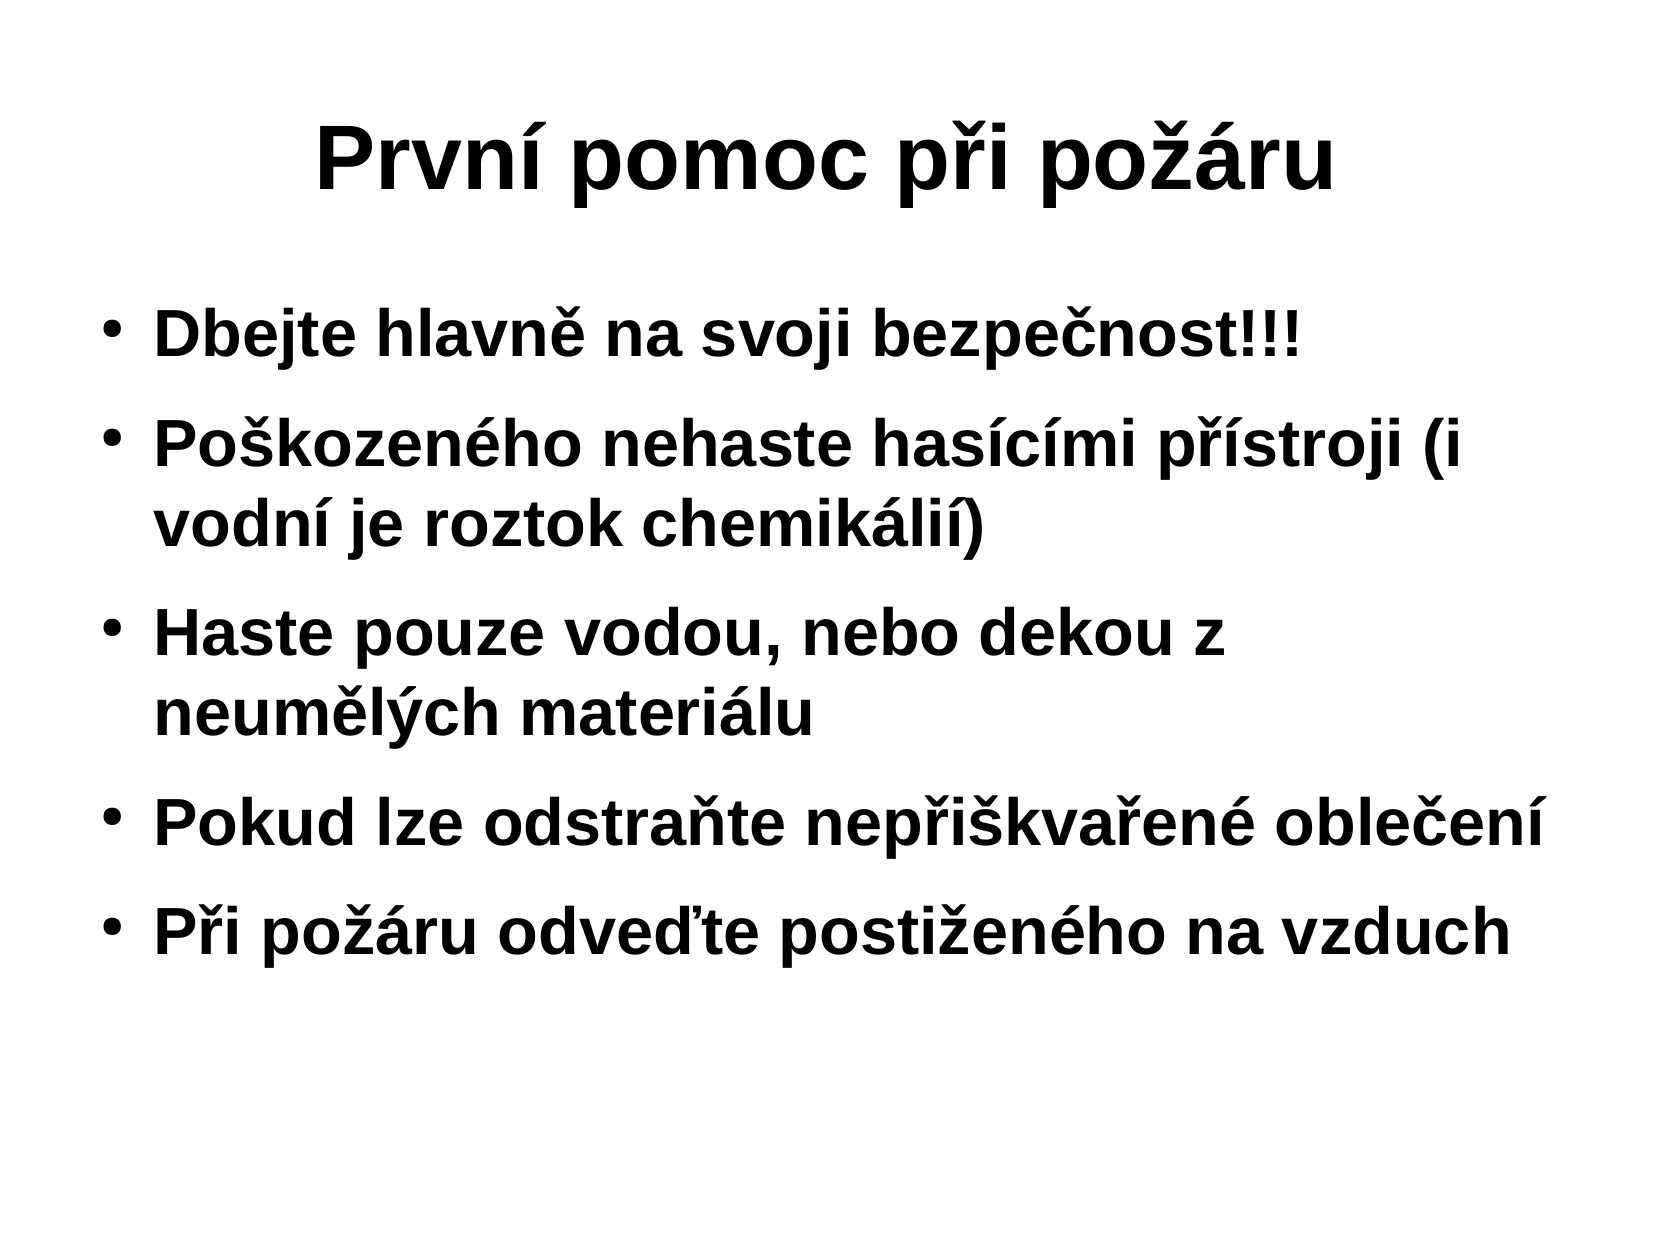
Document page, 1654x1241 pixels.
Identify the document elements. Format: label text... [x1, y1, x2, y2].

list Dbejte hlavně na svoji bezpečnost!!! Poškozeného nehaste hasícími přístroji (i vodní je roztok chemikálií) Haste pouze vodou, nebo dekou z neumělých materiálu Pokud lze odstraňte nepřiškvařené oblečení Při požáru odveďte postiženého na vzduch [82, 290, 1571, 1109]
title První pomoc při požáru [82, 49, 1571, 257]
